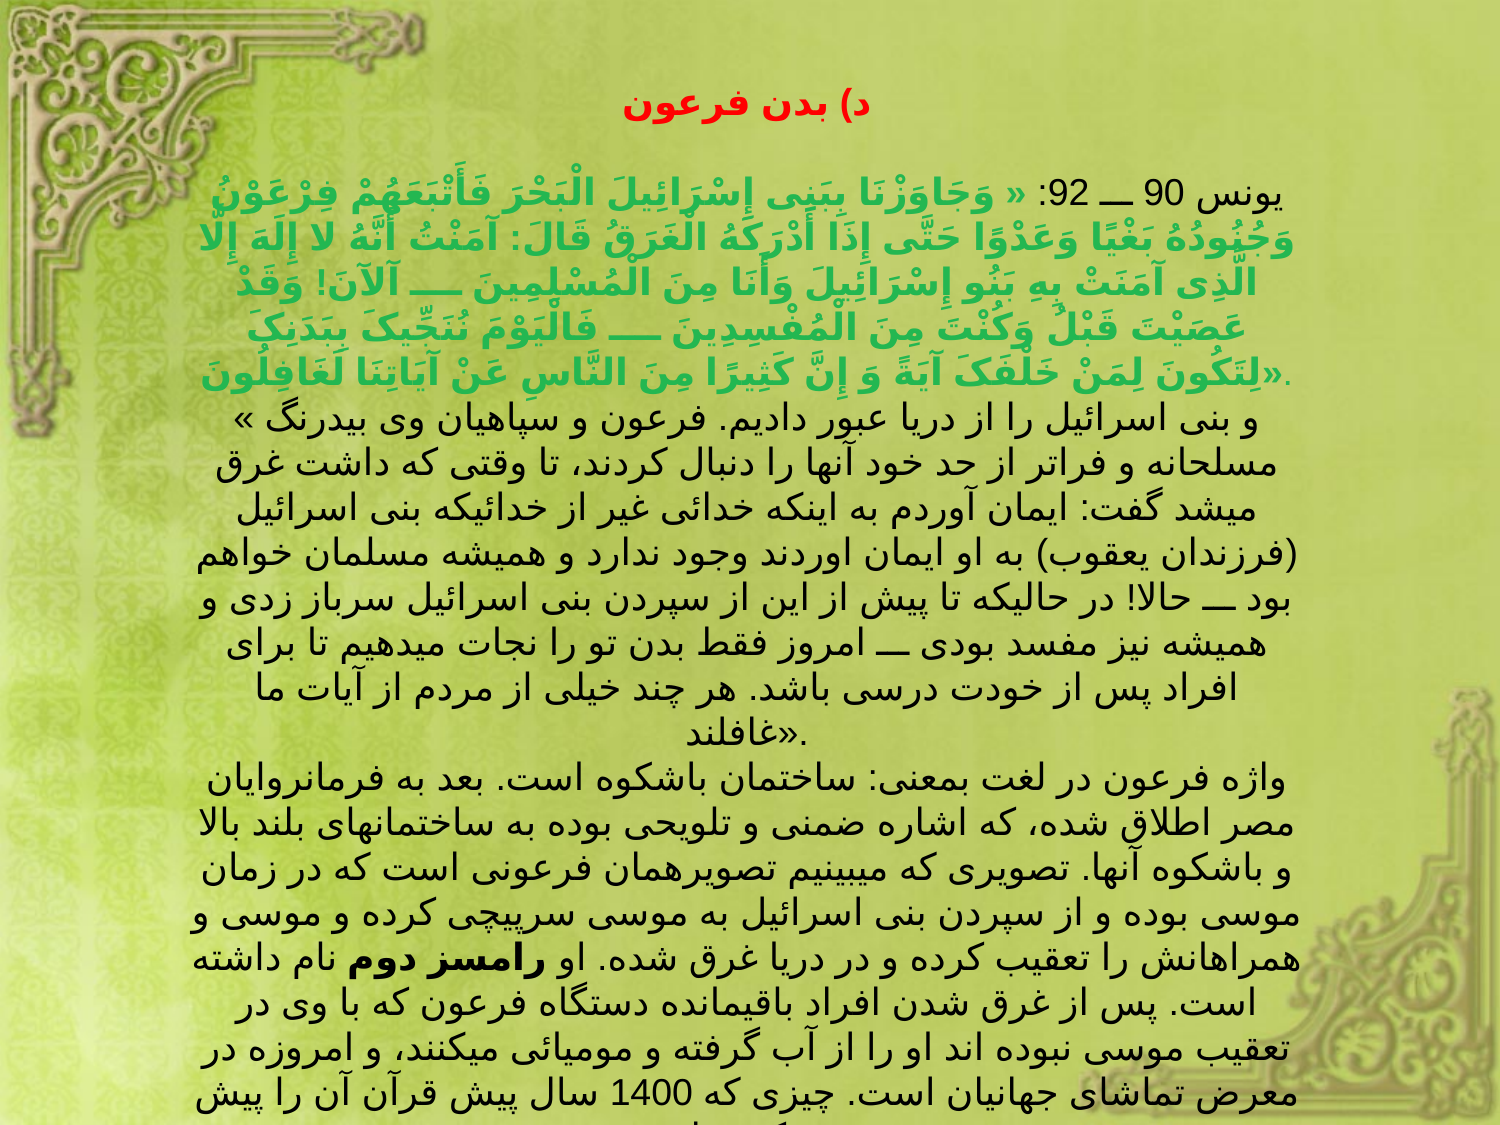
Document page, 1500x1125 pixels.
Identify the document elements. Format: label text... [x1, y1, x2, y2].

text_box د) بدن فرعون یونس 90 ـــ 92: « وَجَاوَزْنَا بِبَنِی إِسْرَائِیلَ الْبَحْرَ فَأَتْبَعَهُمْ فِرْعَوْنُ وَجُنُودُهُ بَغْیًا وَعَدْوًا حَتَّى إِذَا أَدْرَکَهُ الْغَرَقُ قَالَ: آمَنْتُ أَنَّهُ لا إِلَهَ إِلَّا الَّذِی آمَنَتْ بِهِ بَنُو إِسْرَائِیلَ وَأَنَا مِنَ الْمُسْلِمِینَ ــــ آلآنَ! وَقَدْ عَصَیْتَ قَبْلُ وَکُنْتَ مِنَ الْمُفْسِدِینَ ــــ فَالْیَوْمَ نُنَجِّیکَ بِبَدَنِکَ لِتَکُونَ لِمَنْ خَلْفَکَ آیَةً وَ إِنَّ کَثِیرًا مِنَ النَّاسِ عَنْ آیَاتِنَا لَغَافِلُونَ». « و بنی اسرائیل را از دریا عبور دادیم. فرعون و سپاهیان وی بیدرنگ مسلحانه و فراتر از حد خود آنها را دنبال کردند، تا وقتی که داشت غرق میشد گفت: ایمان آوردم به اینکه خدائی غیر از خدائیکه بنی اسرائیل (فرزندان یعقوب) به او ایمان اوردند وجود ندارد و همیشه مسلمان خواهم بود ـــ حالا! در حالیکه تا پیش از این از سپردن بنی اسرائیل سرباز زدی و همیشه نیز مفسد بودی ـــ امروز فقط بدن تو را نجات میدهیم تا برای افراد پس از خودت درسی باشد. هر چند خیلی از مردم از آیات ما غافلند». واژه فرعون در لغت بمعنی: ساختمان باشکوه است. بعد به فرمانروایان مصر اطلاق شده، که اشاره ضمنی و تلویحی بوده به ساختمانهای بلند بالا و باشکوه آنها. تصویری که میبینیم تصویرهمان فرعونی است که در زمان موسی بوده و از سپردن بنی اسرائیل به موسی سرپیچی کرده و موسی و همراهانش را تعقیب کرده و در دریا غرق شده. او رامسز دوم نام داشته است. پس از غرق شدن افراد باقیمانده دستگاه فرعون که با وی در تعقیب موسی نبوده اند او را از آب گرفته و مومیائی میکنند، و امروزه در معرض تماشای جهانیان است. چیزی که 1400 سال پیش قرآن آن را پیش بینی کرده است. [175, 70, 1319, 1125]
picture [0, 0, 1500, 1125]
